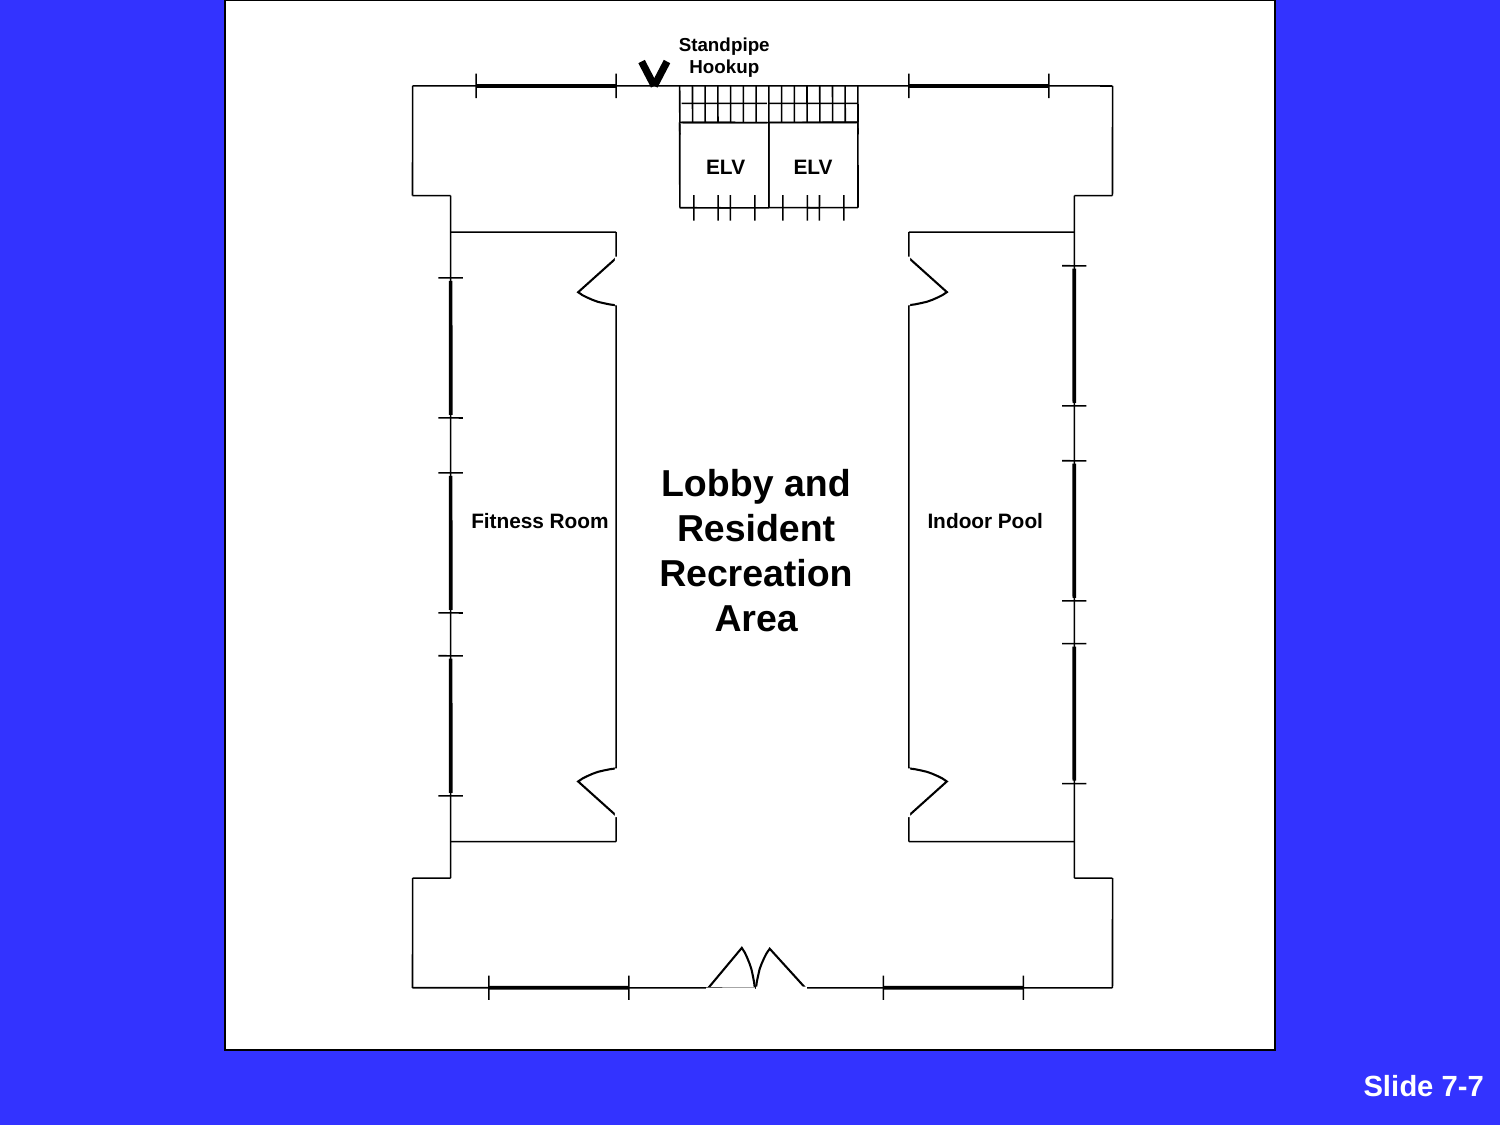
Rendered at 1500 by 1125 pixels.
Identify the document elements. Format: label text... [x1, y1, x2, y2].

text_box [224, 0, 1275, 1050]
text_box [412, 24, 1113, 1001]
slide_number Slide 7-149 [1148, 1059, 1500, 1125]
